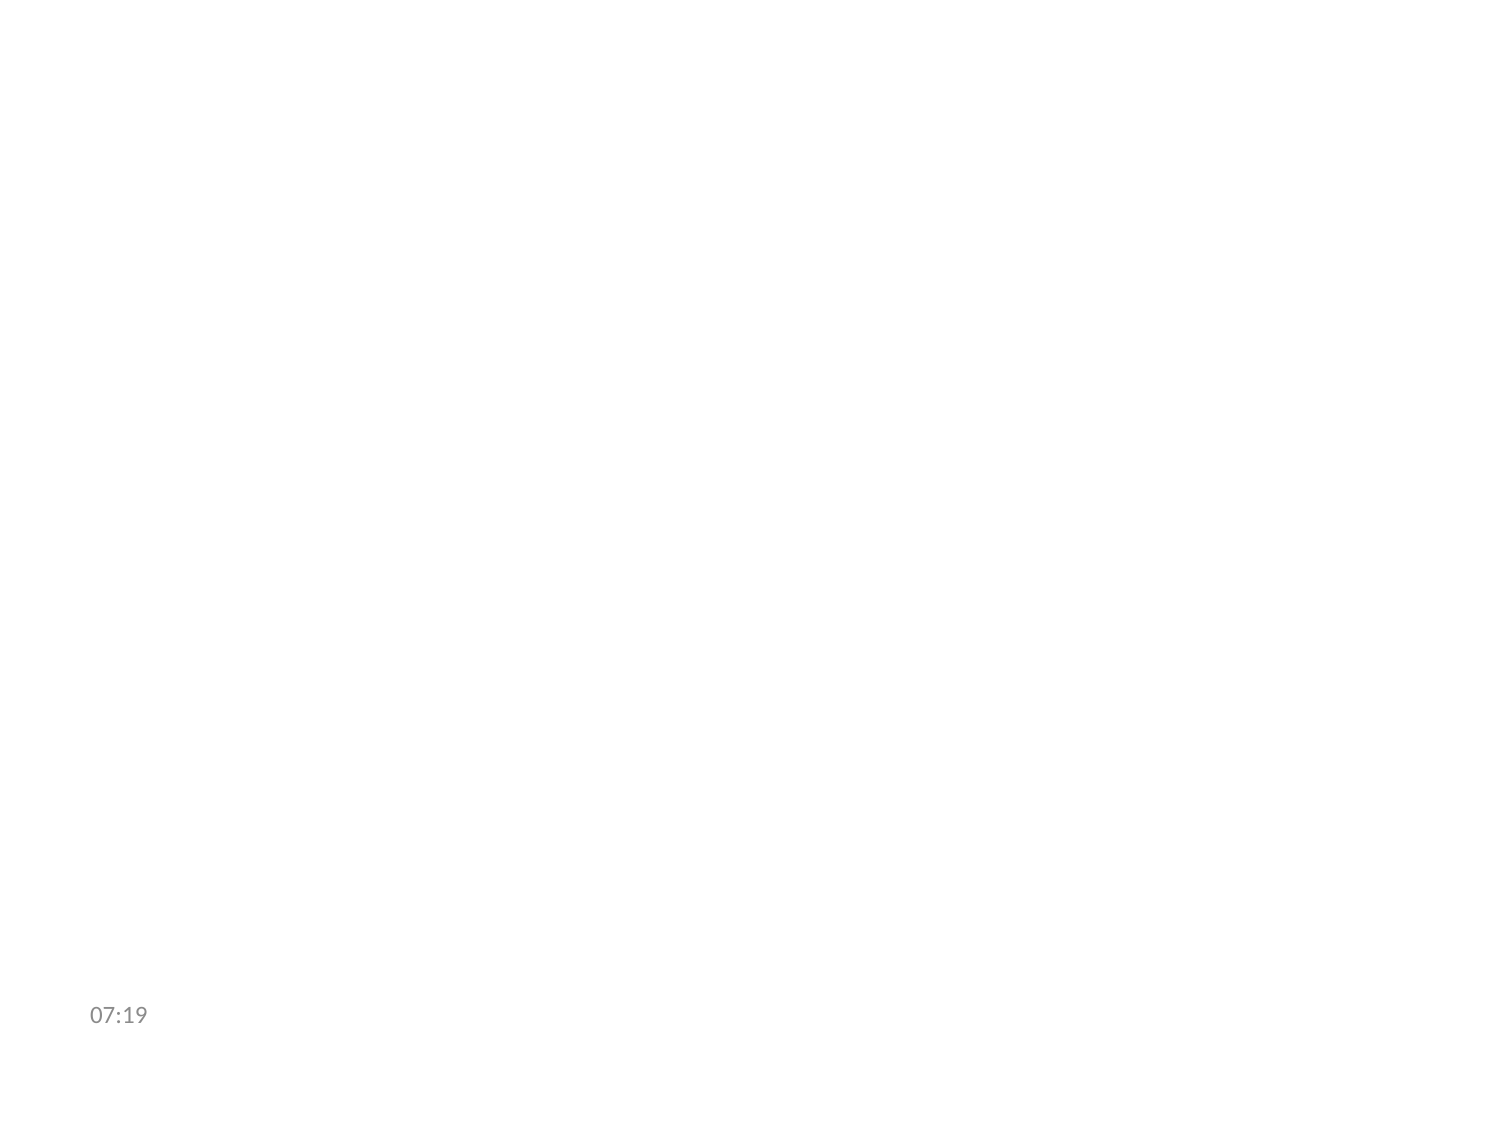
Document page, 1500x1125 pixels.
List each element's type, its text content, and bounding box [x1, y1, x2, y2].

text_box 15:35 [75, 983, 425, 1044]
